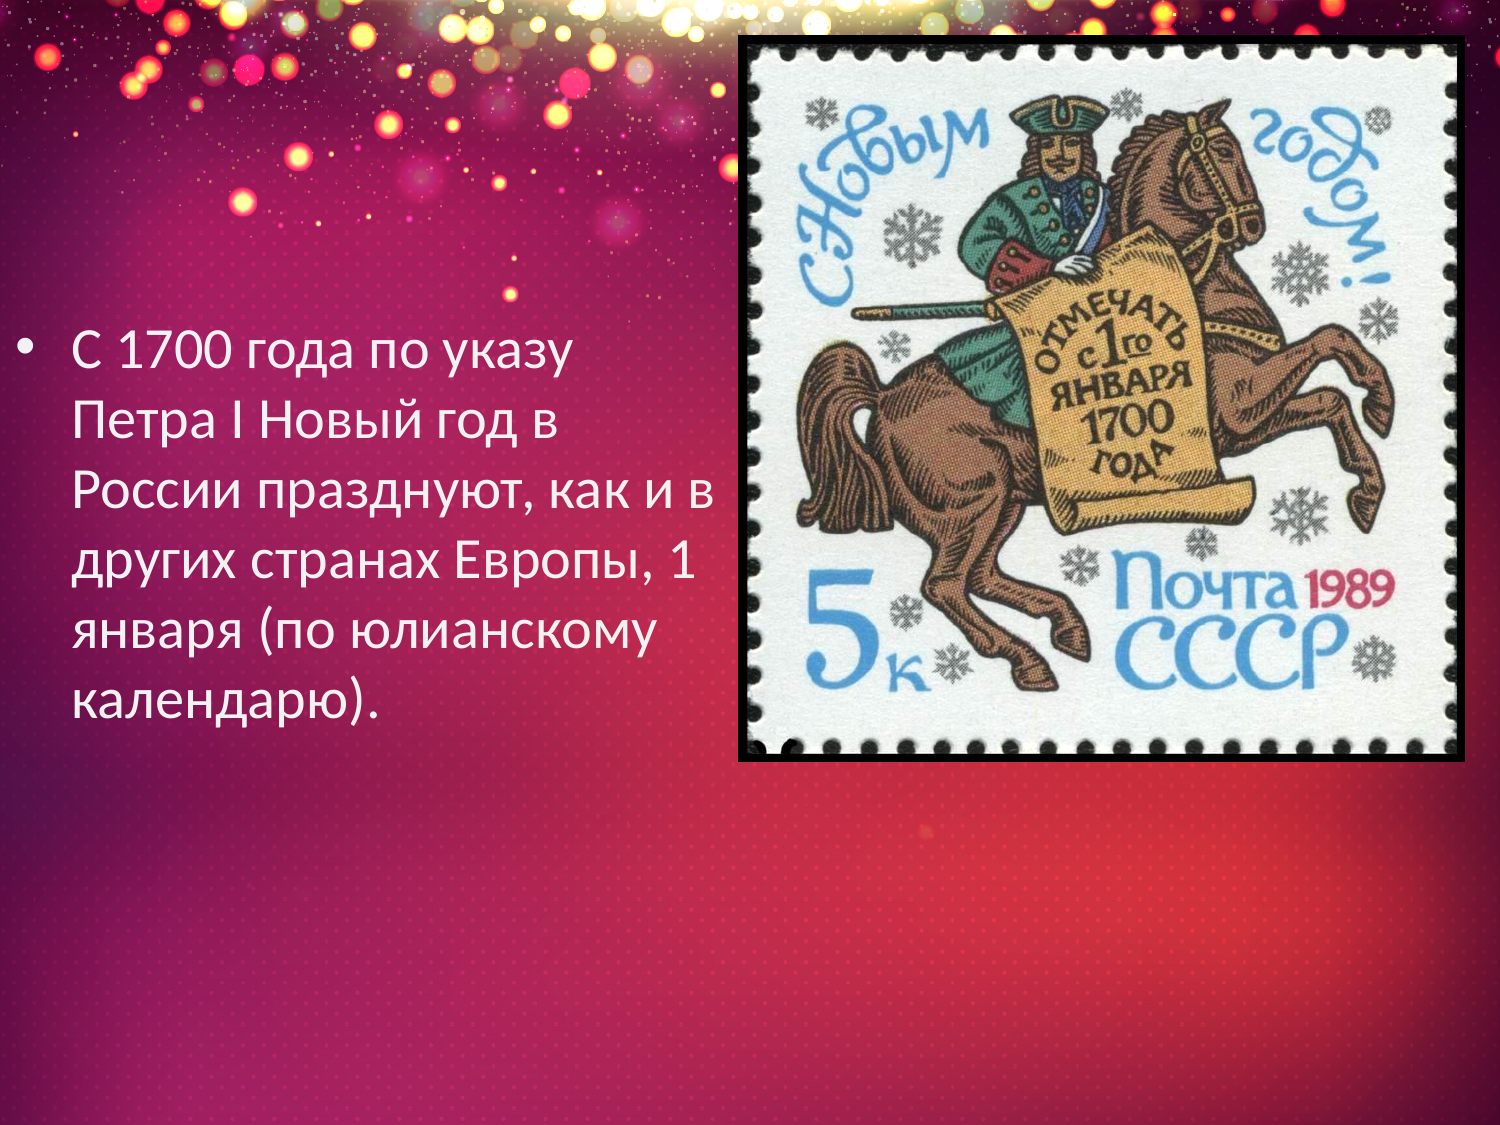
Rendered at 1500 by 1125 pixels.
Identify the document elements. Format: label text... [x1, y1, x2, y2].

picture [0, 0, 1500, 1125]
list С 1700 года по указу Петра I Новый год в России празднуют, как и в других странах Европы, 1 января (по юлианскому календарю). [0, 58, 738, 1125]
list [738, 34, 1466, 762]
